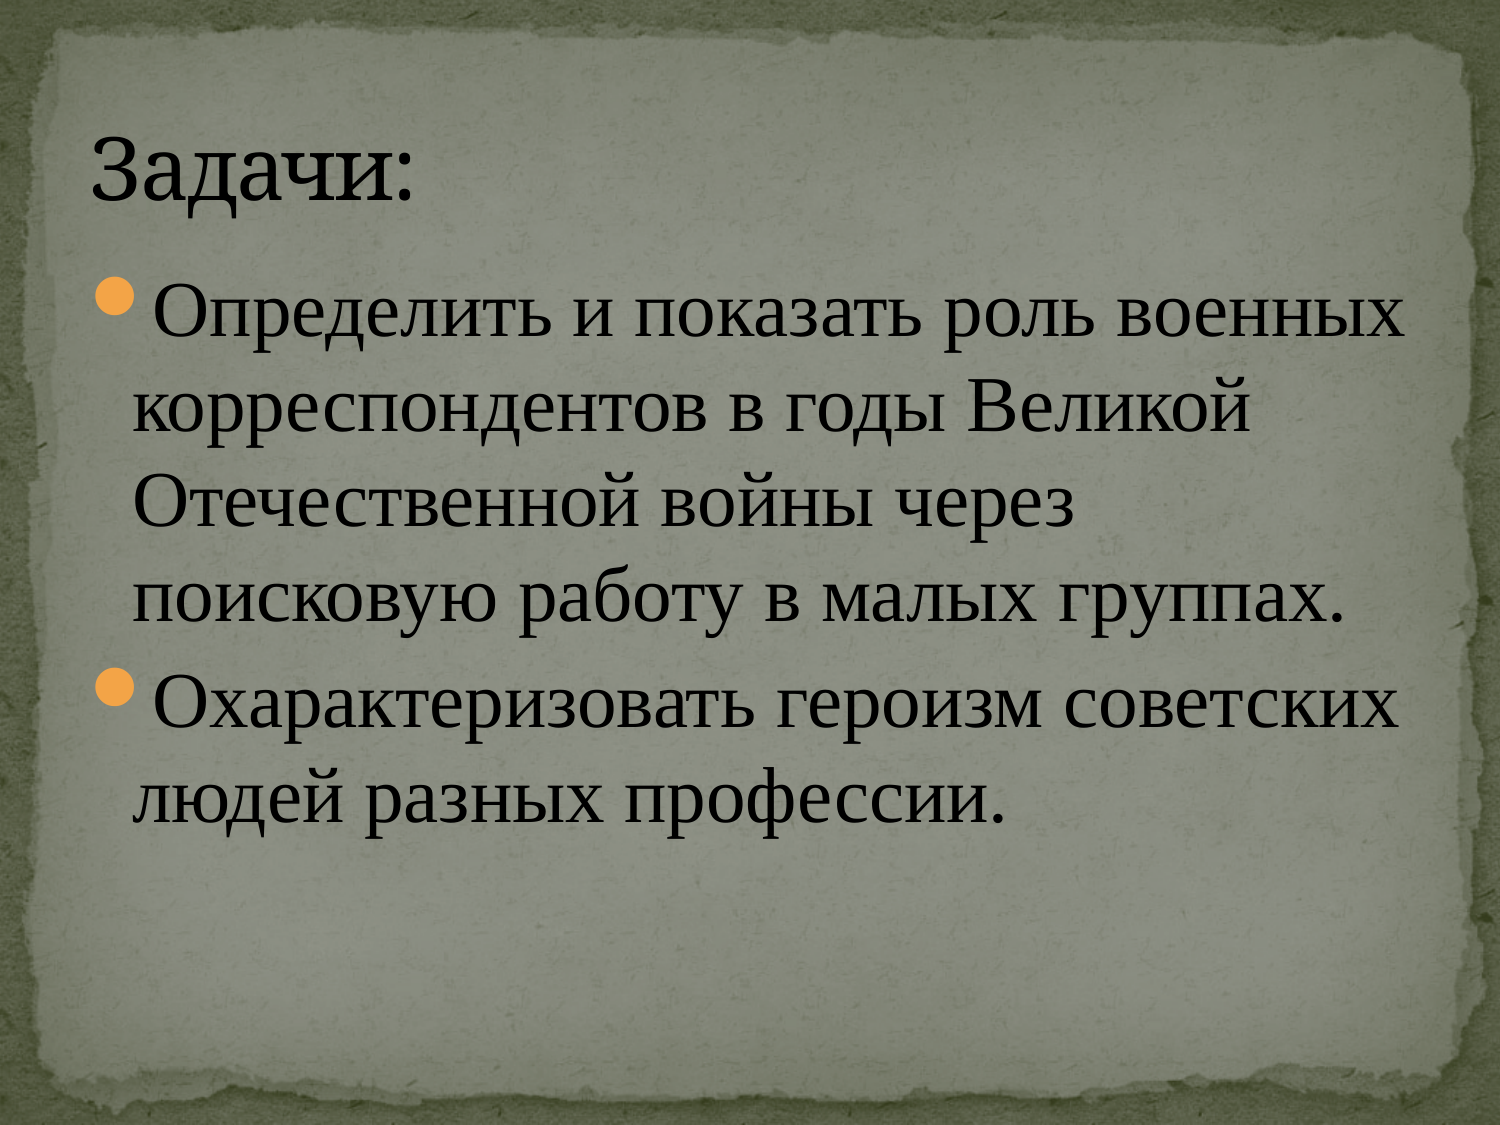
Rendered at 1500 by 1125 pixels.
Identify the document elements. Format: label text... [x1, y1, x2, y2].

list Определить и показать роль военных корреспондентов в годы Великой Отечественной войны через поисковую работу в малых группах. Охарактеризовать героизм советских людей разных профессии. [75, 249, 1425, 1000]
title Задачи: [74, 24, 1425, 225]
